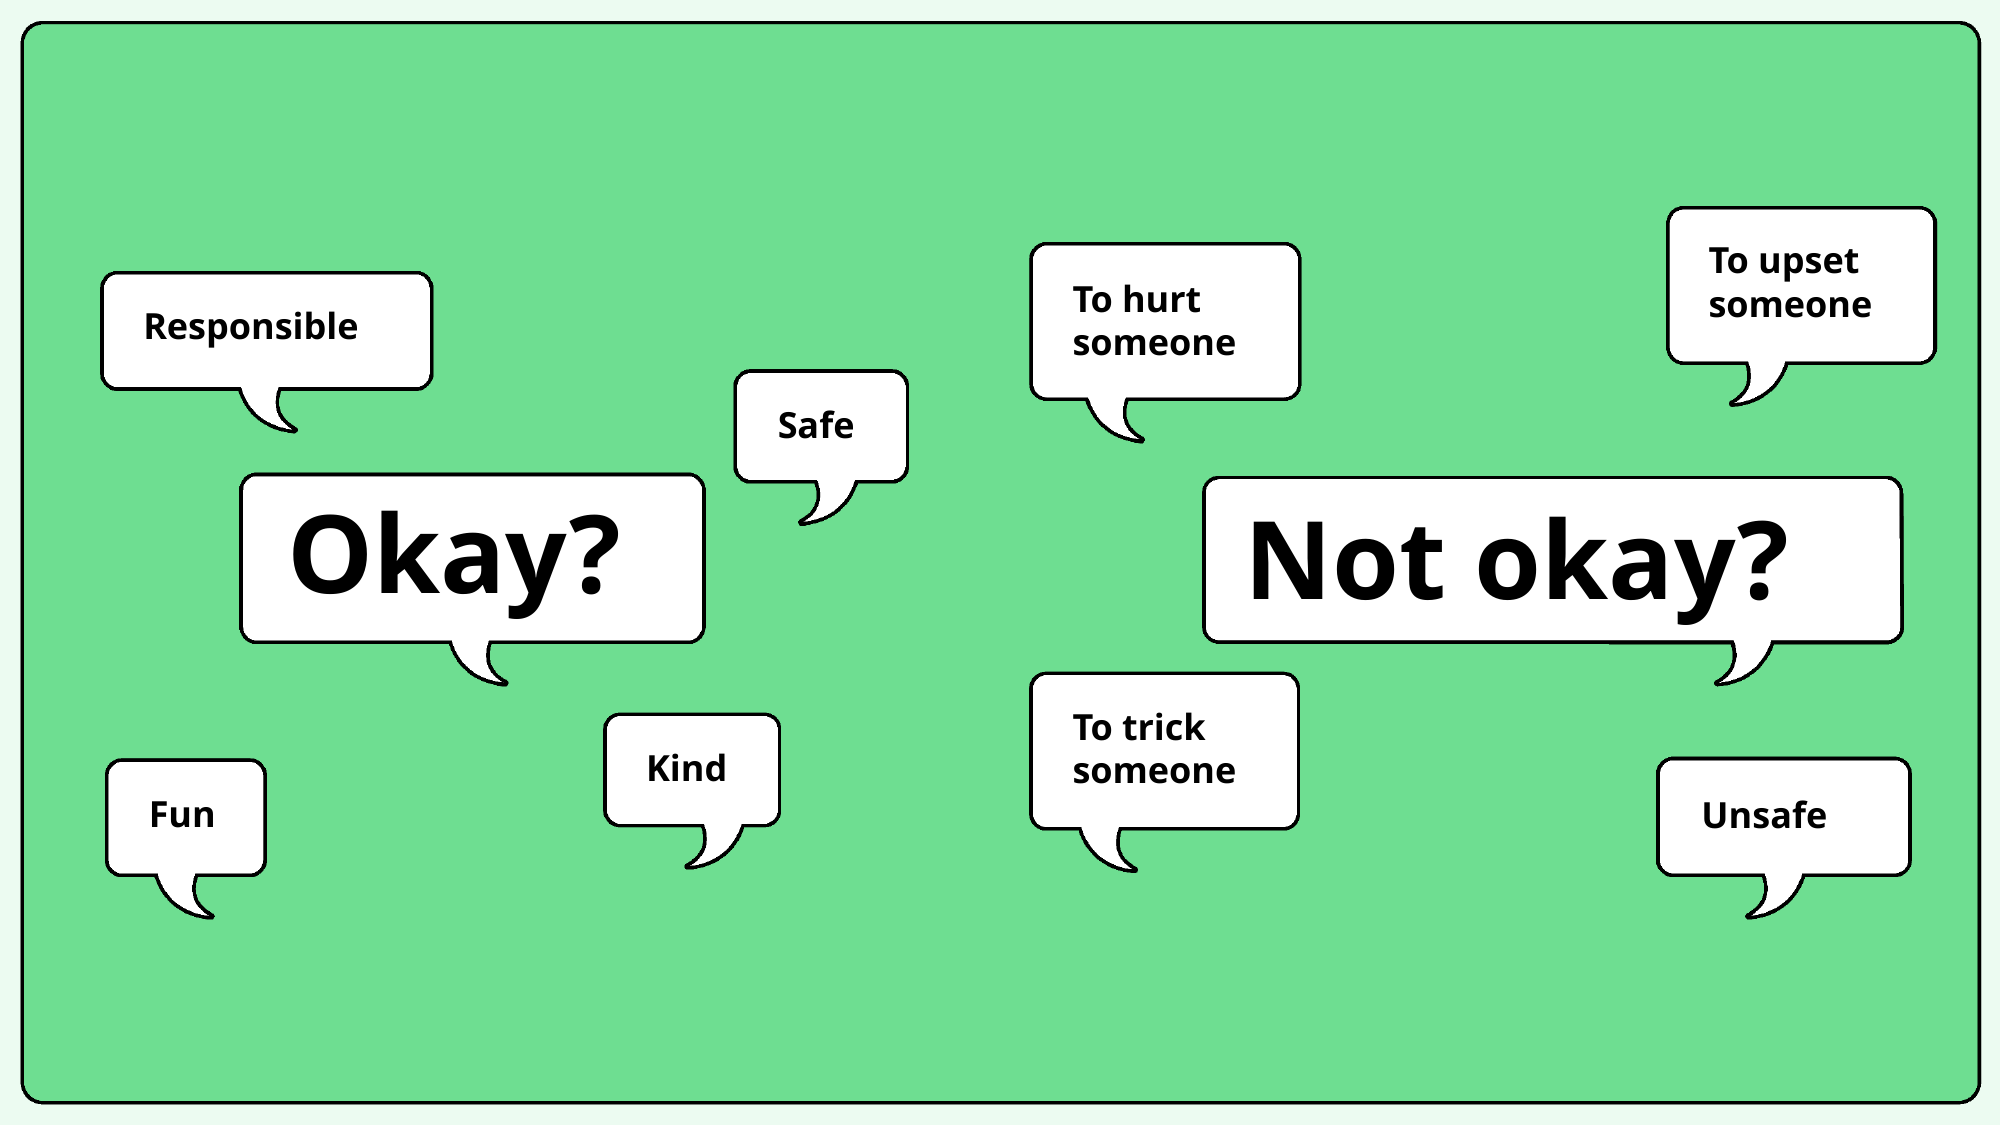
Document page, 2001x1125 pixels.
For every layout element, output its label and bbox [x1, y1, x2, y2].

text_box [1185, 461, 1913, 689]
picture [0, 0, 2000, 1125]
